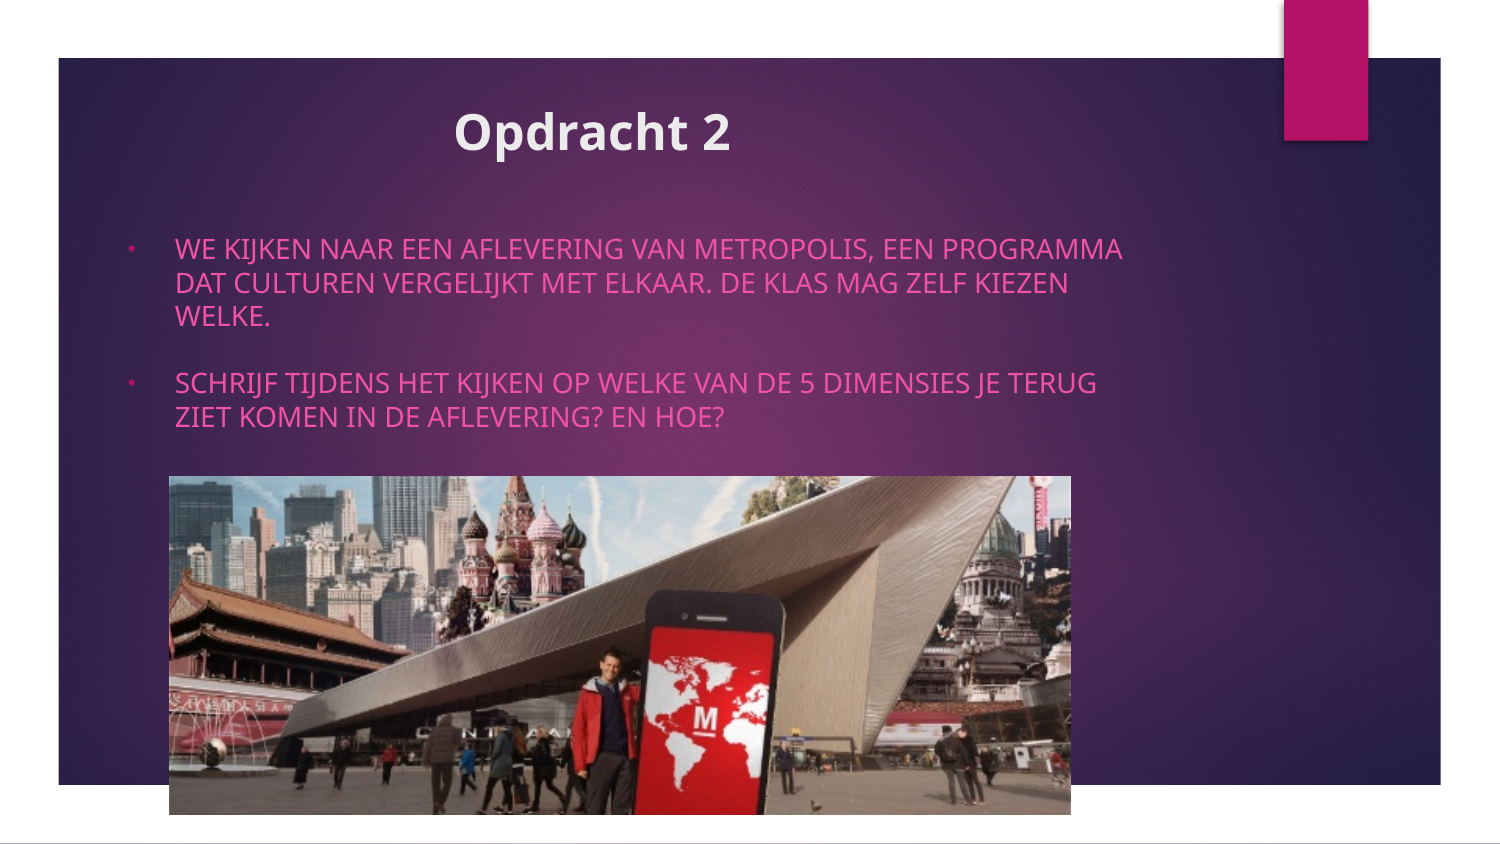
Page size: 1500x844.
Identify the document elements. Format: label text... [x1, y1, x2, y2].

title Opdracht 2 [438, 76, 802, 159]
picture [168, 476, 1071, 815]
subtitle We kijken naar een aflevering van Metropolis, een programma dat culturen vergelijkt met elkaar. De klas mag zelf kiezen welke. Schrijf tijdens het kijken op Welke van de 5 dimensies je terug ziet komen in de aflevering? En hoe? [112, 159, 1152, 516]
